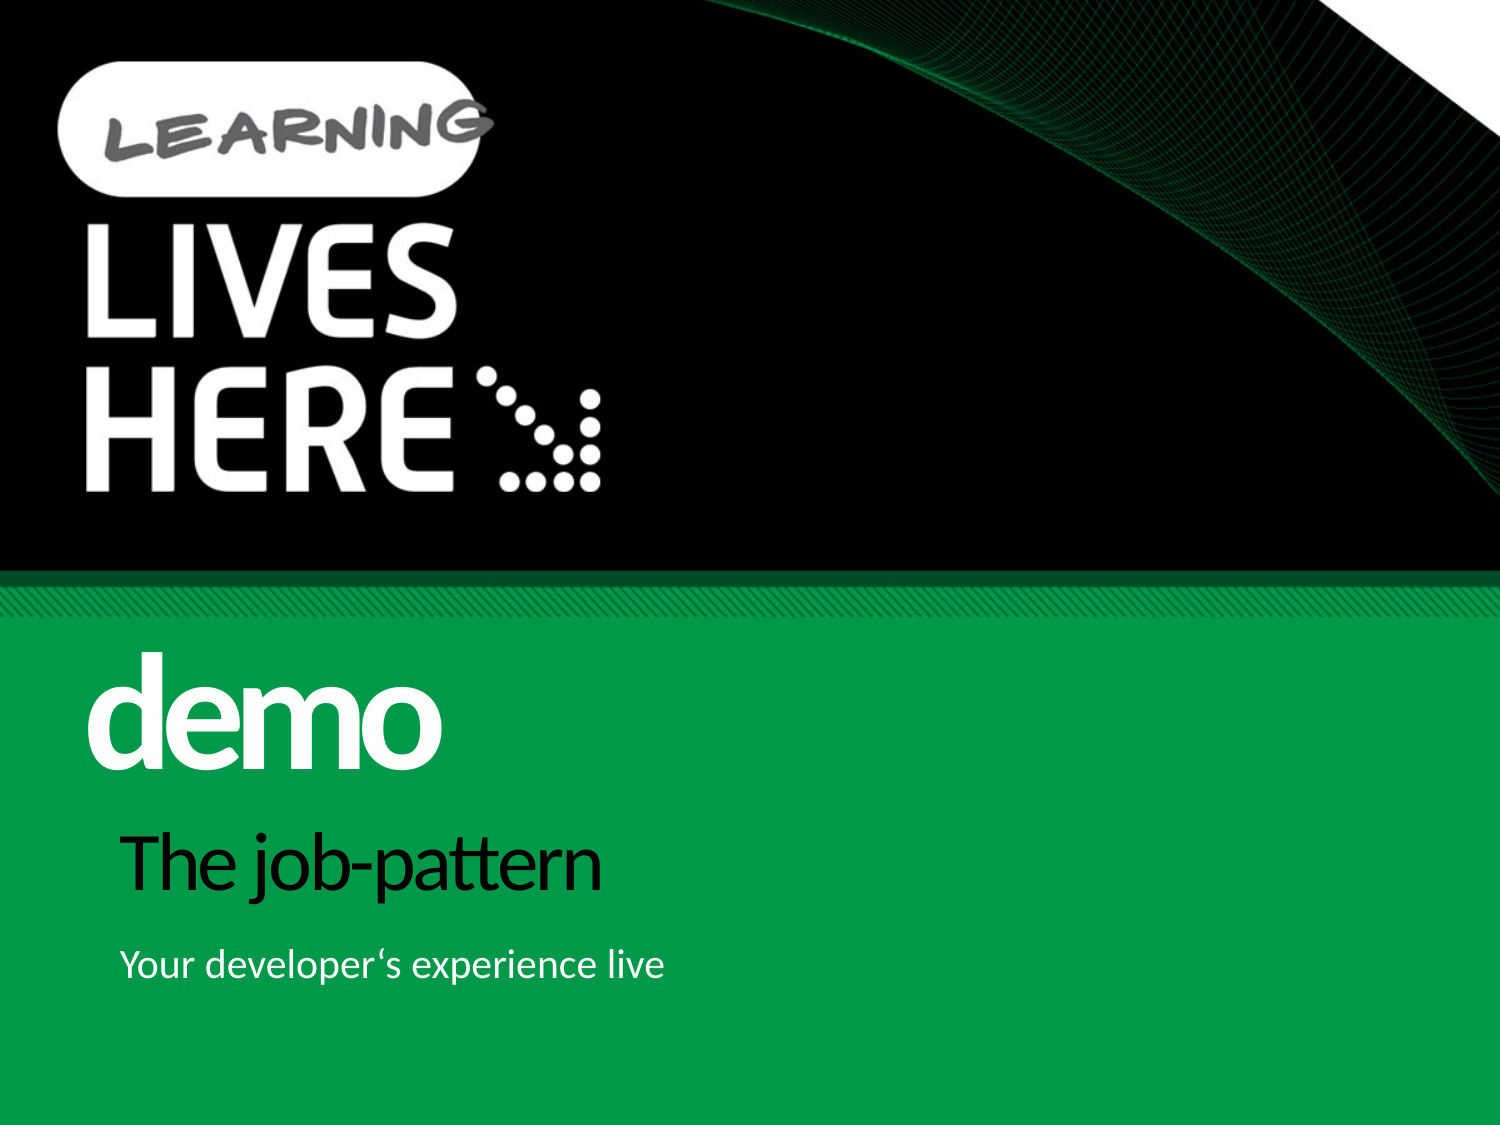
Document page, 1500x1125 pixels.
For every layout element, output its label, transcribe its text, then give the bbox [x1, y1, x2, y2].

list demo [83, 625, 1344, 800]
title The job-pattern [119, 818, 1375, 943]
picture [0, 0, 1500, 1125]
subtitle Your developer‘s experience live [119, 942, 1236, 1019]
